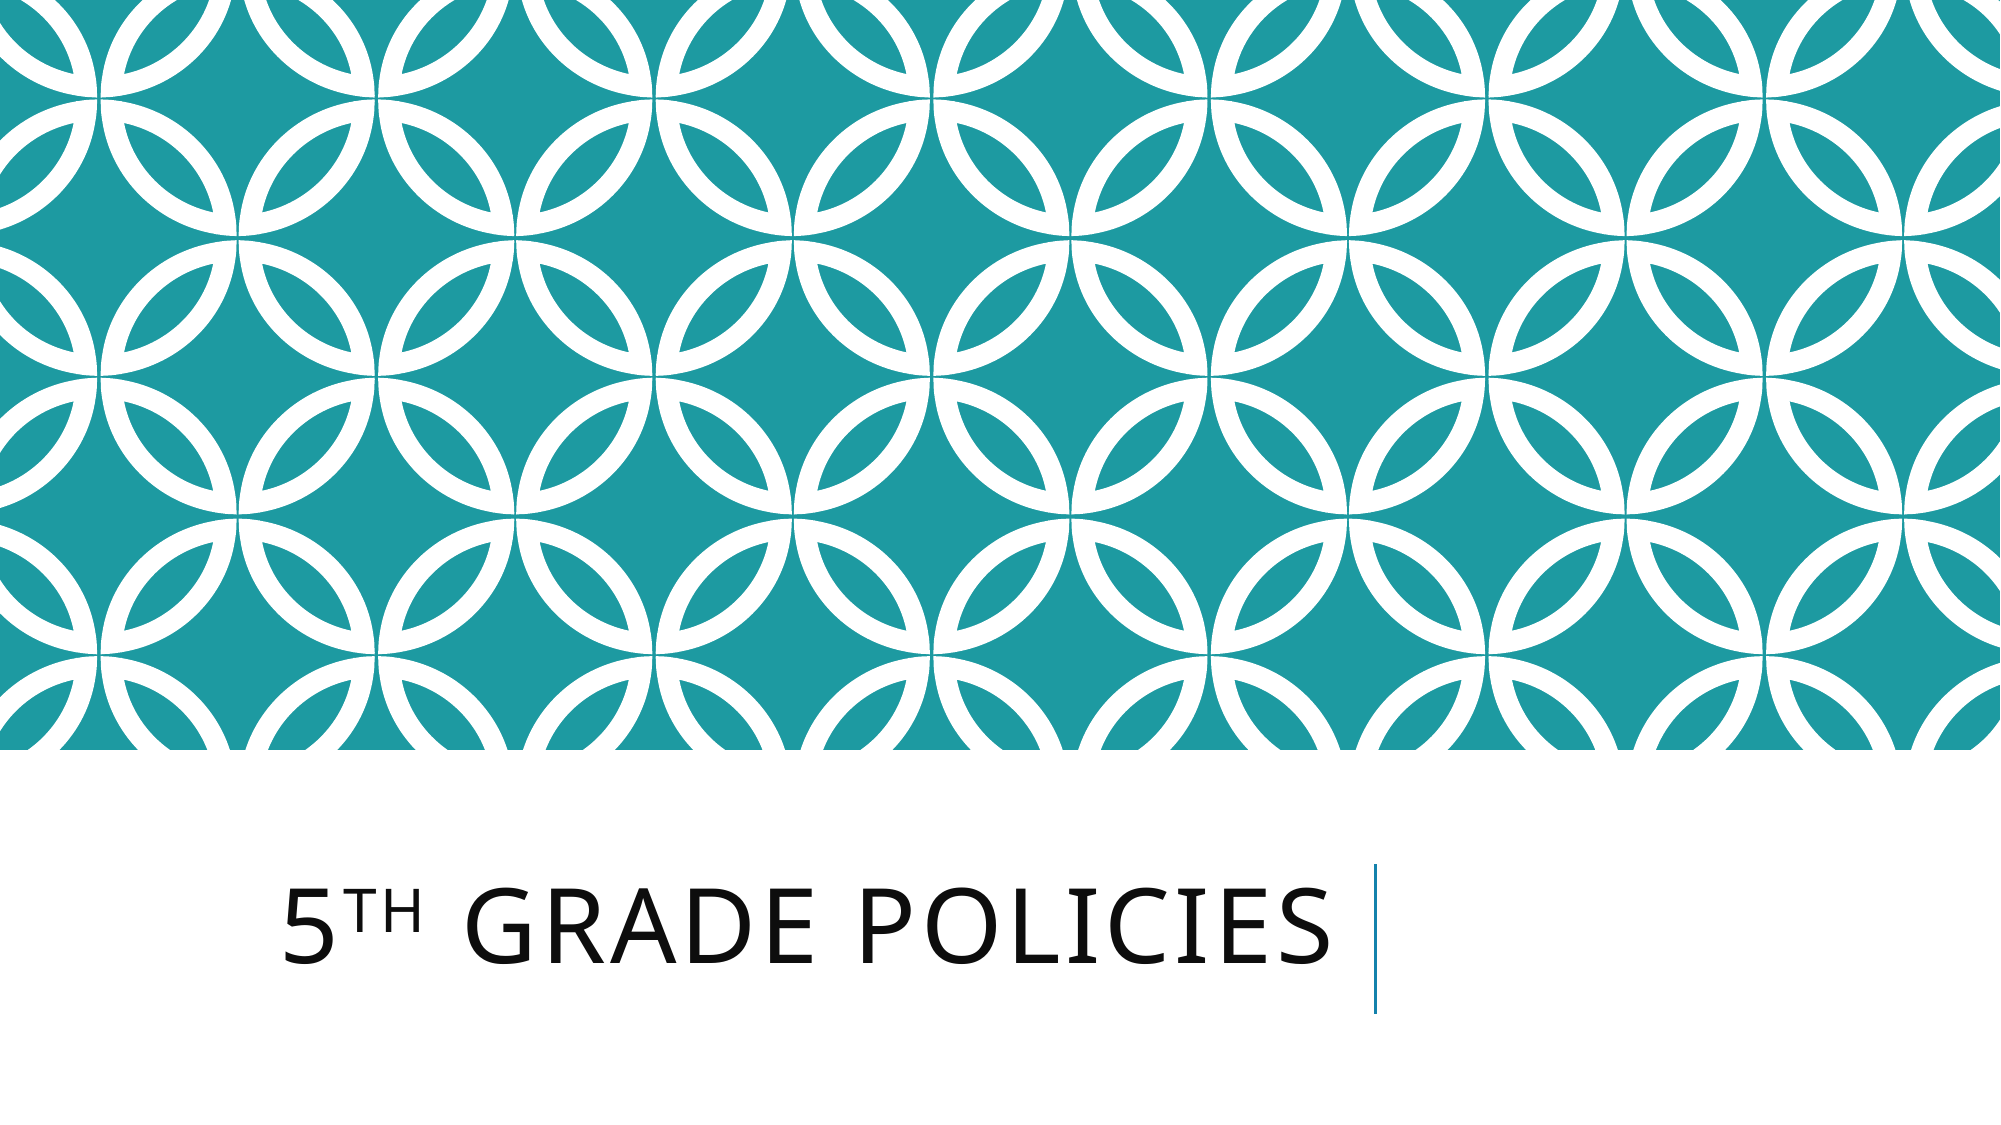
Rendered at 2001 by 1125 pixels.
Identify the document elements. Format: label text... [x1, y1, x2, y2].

title 5th Grade Policies [75, 813, 1350, 1054]
